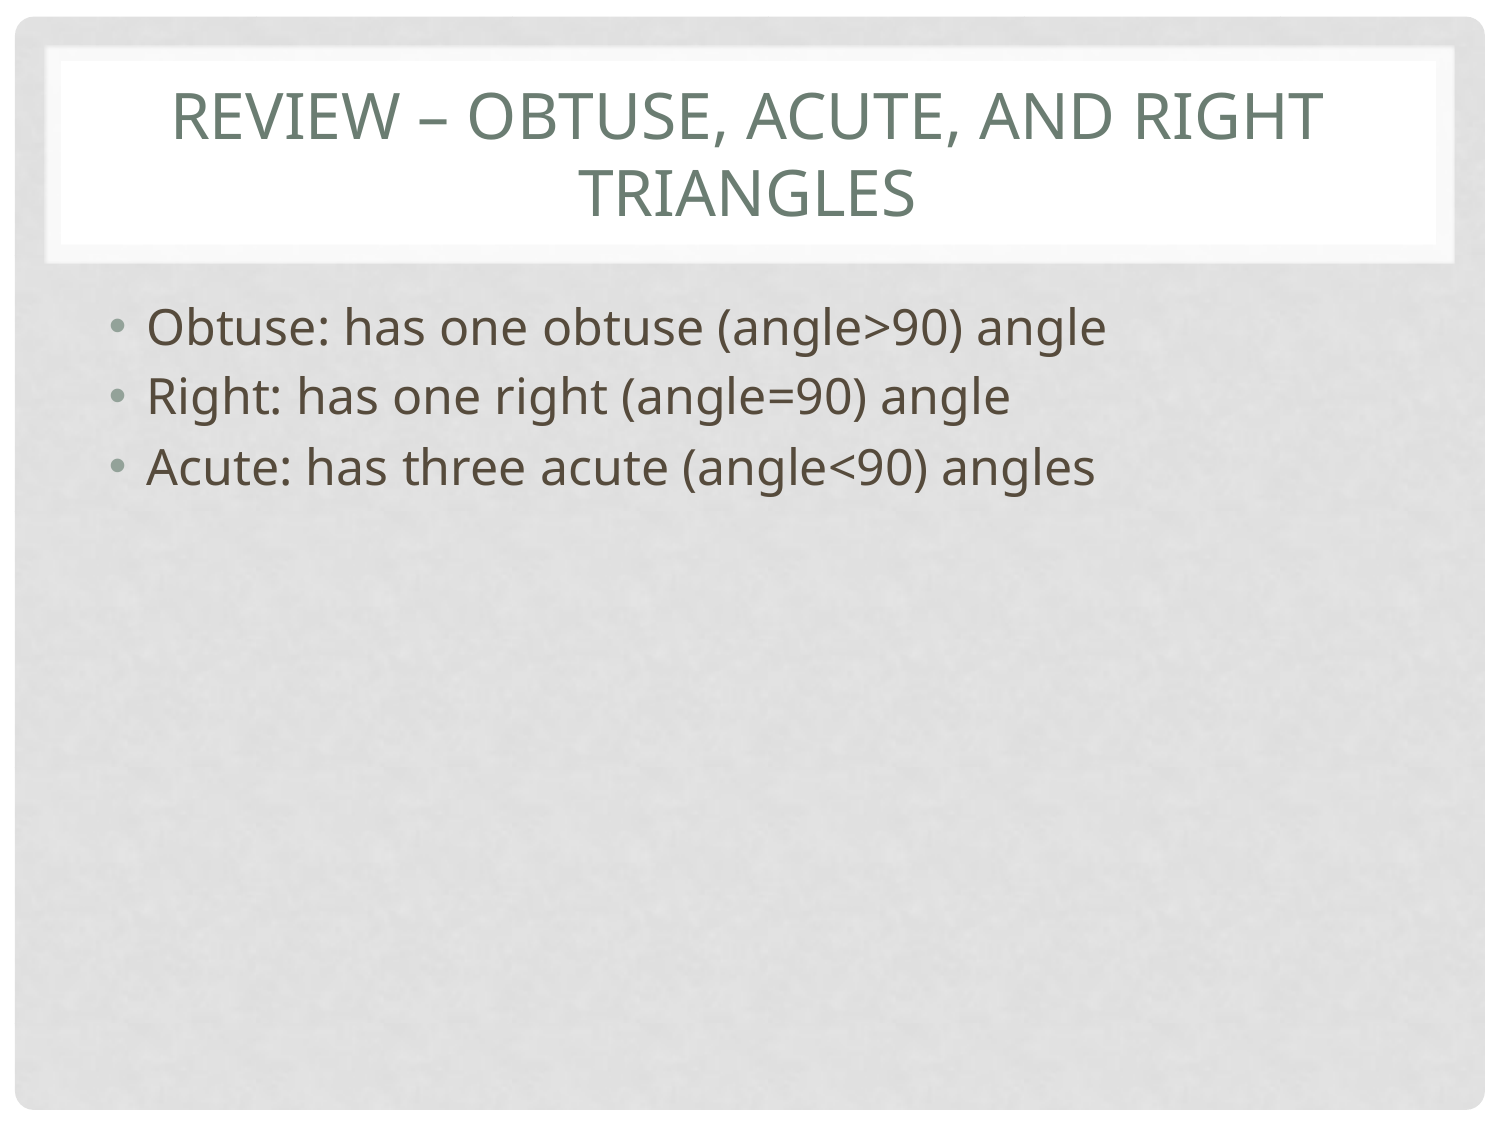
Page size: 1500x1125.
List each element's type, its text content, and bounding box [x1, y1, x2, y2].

list Obtuse: has one obtuse (angle>90) angle Right: has one right (angle=90) angle Acute: has three acute (angle<90) angles [75, 287, 1425, 1005]
title Review – obtuse, acute, and right triangles [69, 66, 1425, 238]
